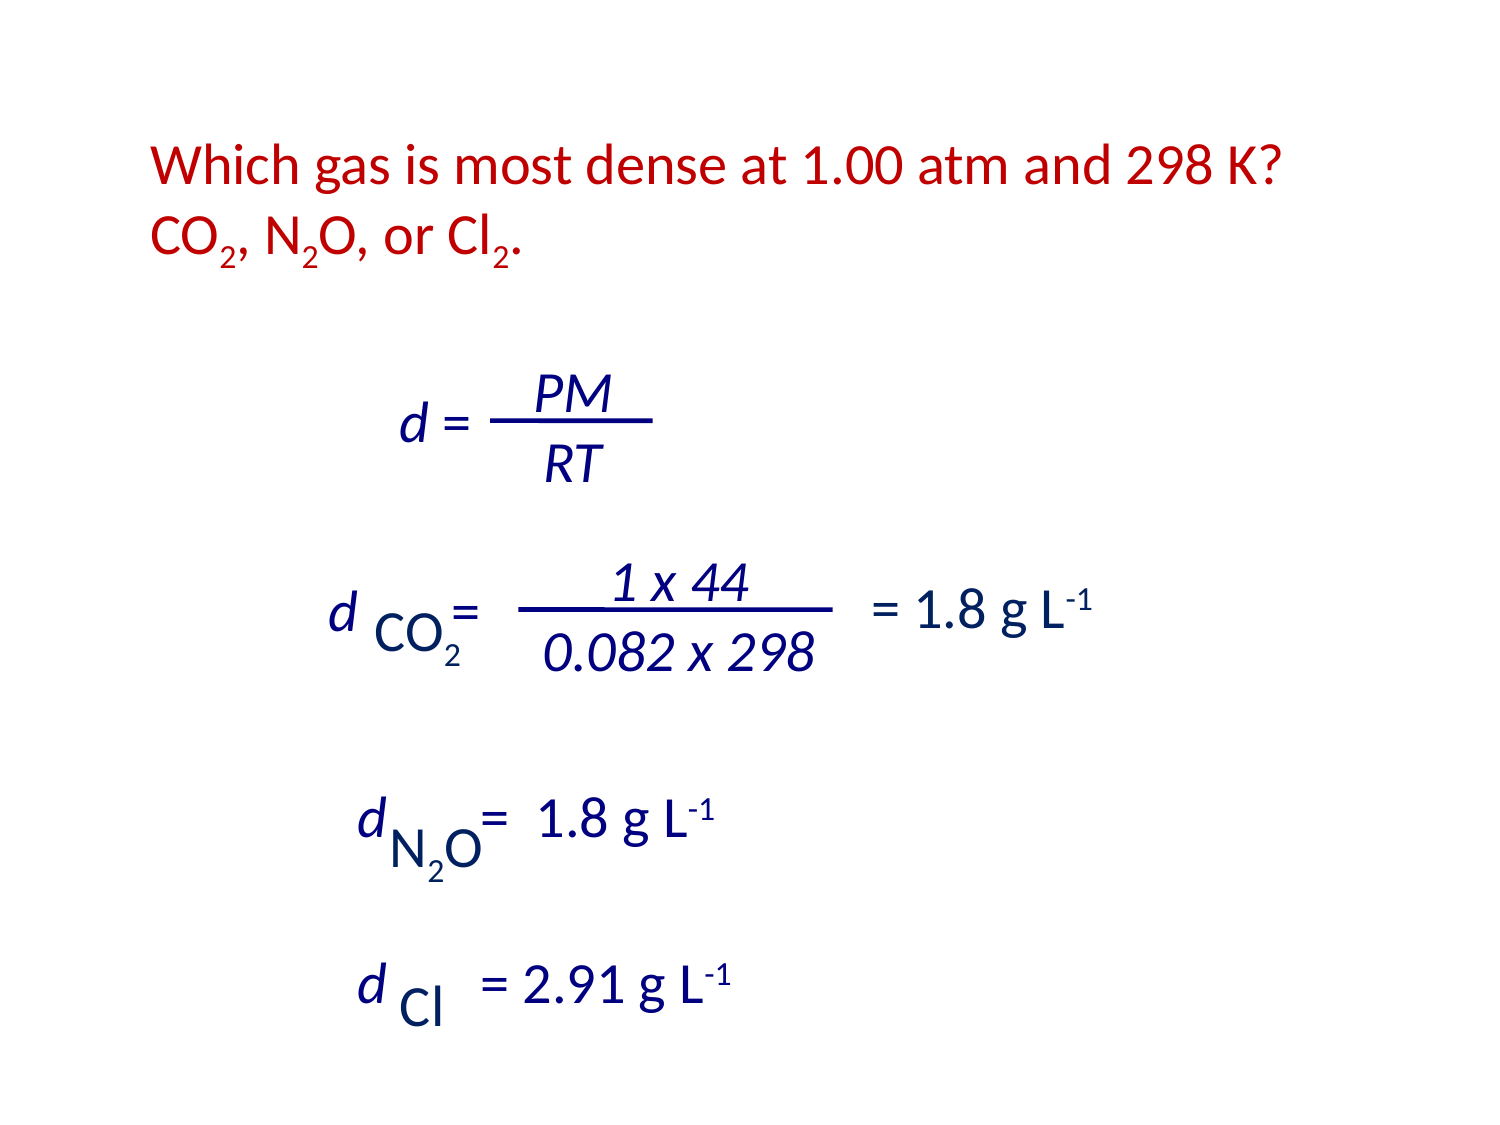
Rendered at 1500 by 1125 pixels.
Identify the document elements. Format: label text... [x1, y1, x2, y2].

text_box Cl [385, 961, 551, 1046]
text_box N2O [374, 801, 541, 897]
text_box Which gas is most dense at 1.00 atm and 298 K? CO2, N2O, or Cl2. [135, 118, 1341, 283]
text_box d = 2.91 g L-1 [342, 937, 774, 1023]
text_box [312, 535, 833, 693]
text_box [383, 346, 653, 504]
text_box = 1.8 g L-1 [856, 562, 1199, 648]
text_box d = 1.8 g L-1 [342, 771, 731, 857]
